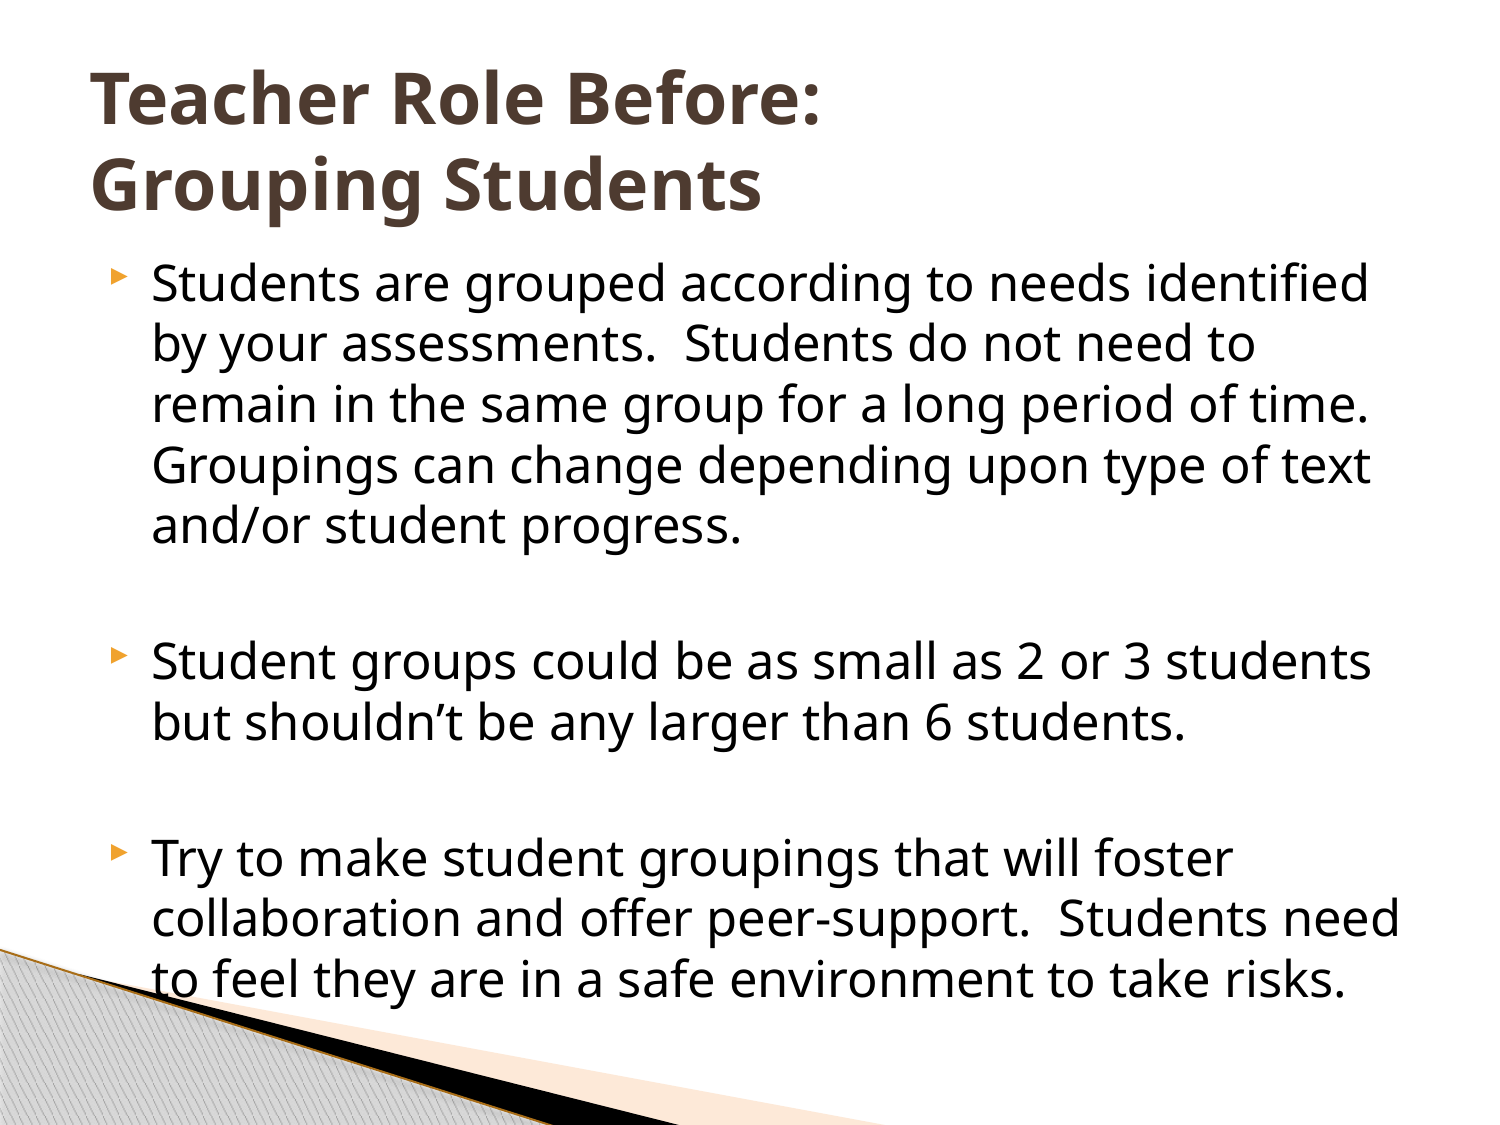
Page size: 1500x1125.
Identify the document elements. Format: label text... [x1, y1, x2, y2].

title Teacher Role Before: Grouping Students [75, 45, 1425, 233]
list Students are grouped according to needs identified by your assessments. Students do not need to remain in the same group for a long period of time. Groupings can change depending upon type of text and/or student progress. Student groups could be as small as 2 or 3 students but shouldn’t be any larger than 6 students. Try to make student groupings that will foster collaboration and offer peer-support. Students need to feel they are in a safe environment to take risks. [75, 243, 1425, 1038]
